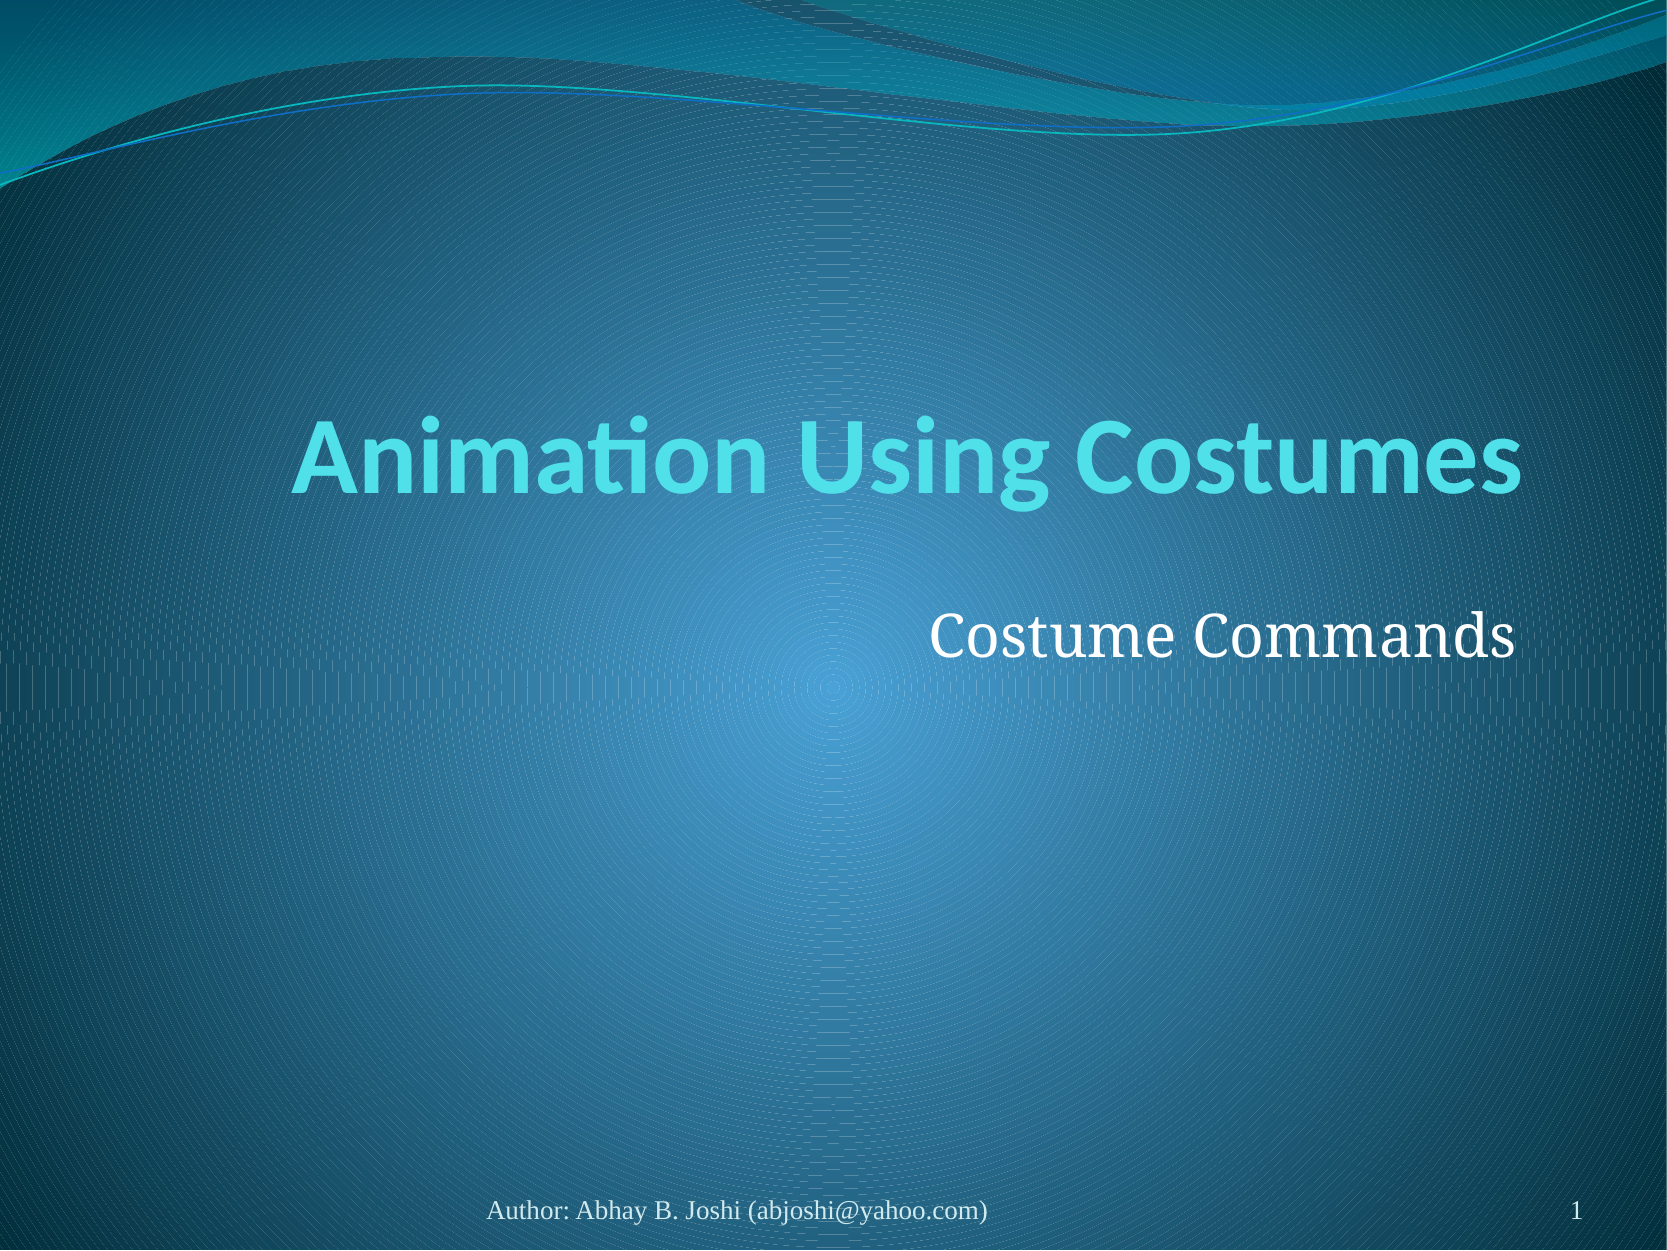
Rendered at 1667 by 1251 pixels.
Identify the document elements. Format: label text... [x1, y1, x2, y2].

slide_number 1 [1444, 1158, 1584, 1226]
footer Author: Abhay B. Joshi (abjoshi@yahoo.com) [486, 1158, 1098, 1226]
subtitle Costume Commands [97, 588, 1529, 908]
title Animation Using Costumes [97, 249, 1529, 584]
